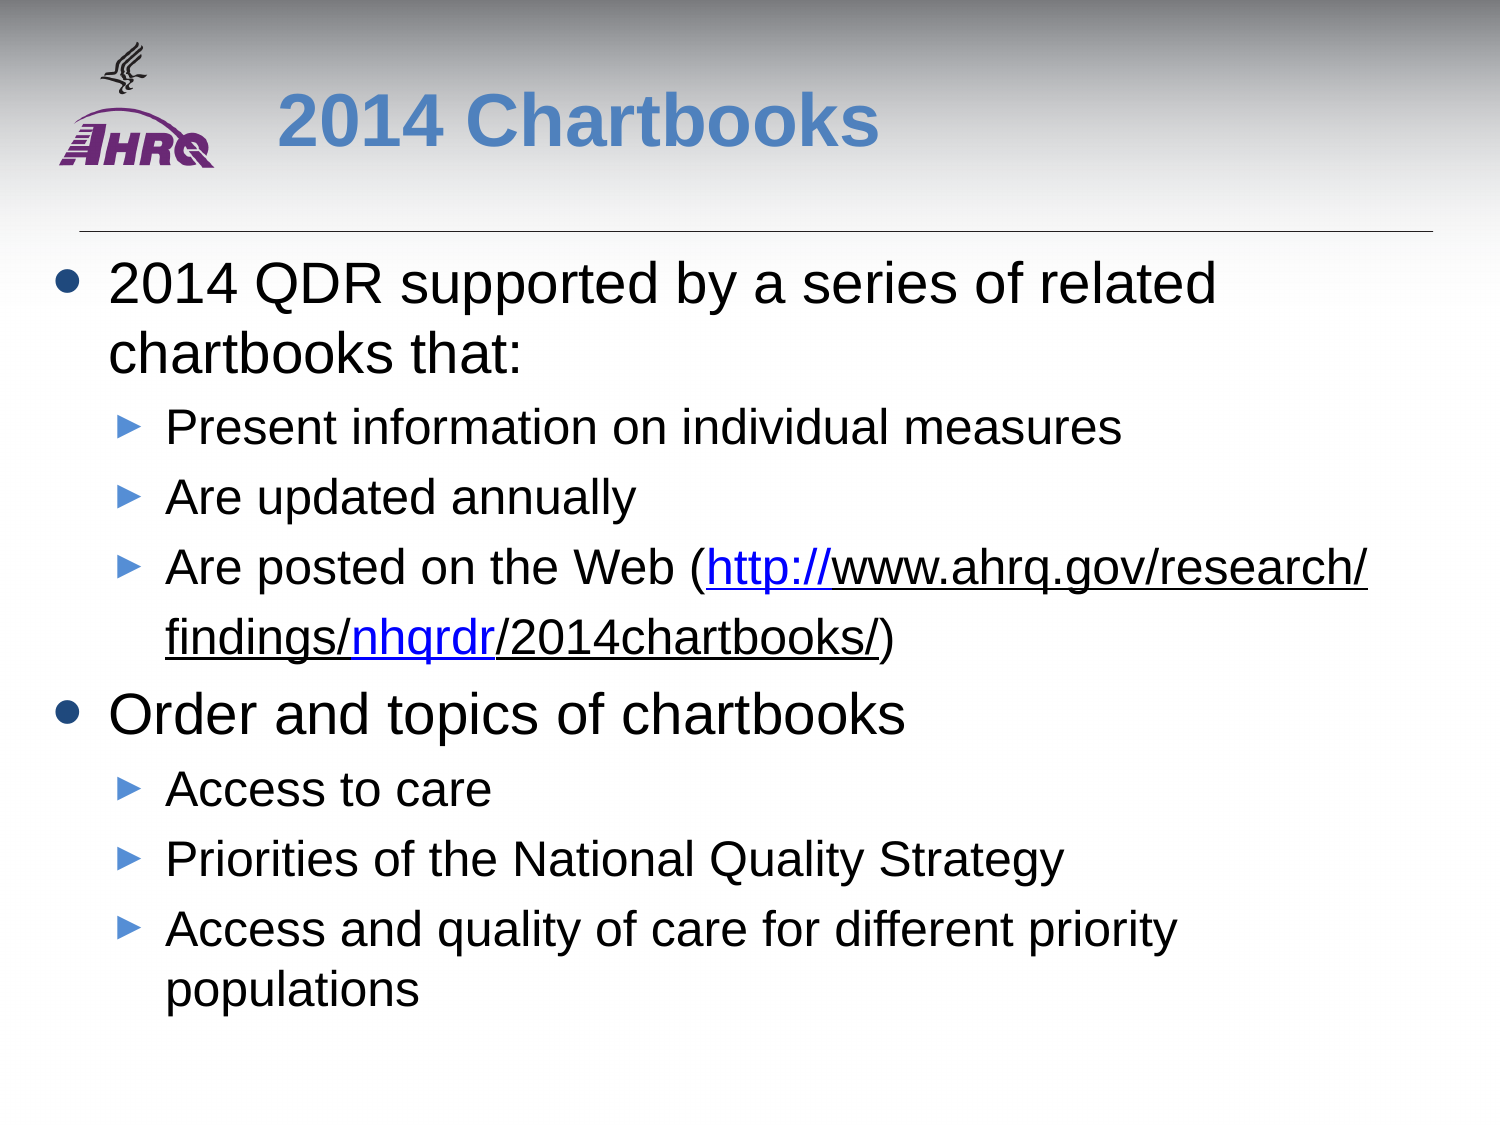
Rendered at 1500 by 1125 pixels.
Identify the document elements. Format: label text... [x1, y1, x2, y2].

list 2014 QDR supported by a series of related chartbooks that: Present information on individual measures Are updated annually Are posted on the Web (http://www.ahrq.gov/research/ findings/nhqrdr/2014chartbooks/) Order and topics of chartbooks Access to care Priorities of the National Quality Strategy Access and quality of care for different priority populations [37, 237, 1463, 1125]
title 2014 Chartbooks [262, 45, 1425, 188]
picture [0, 0, 1500, 1125]
